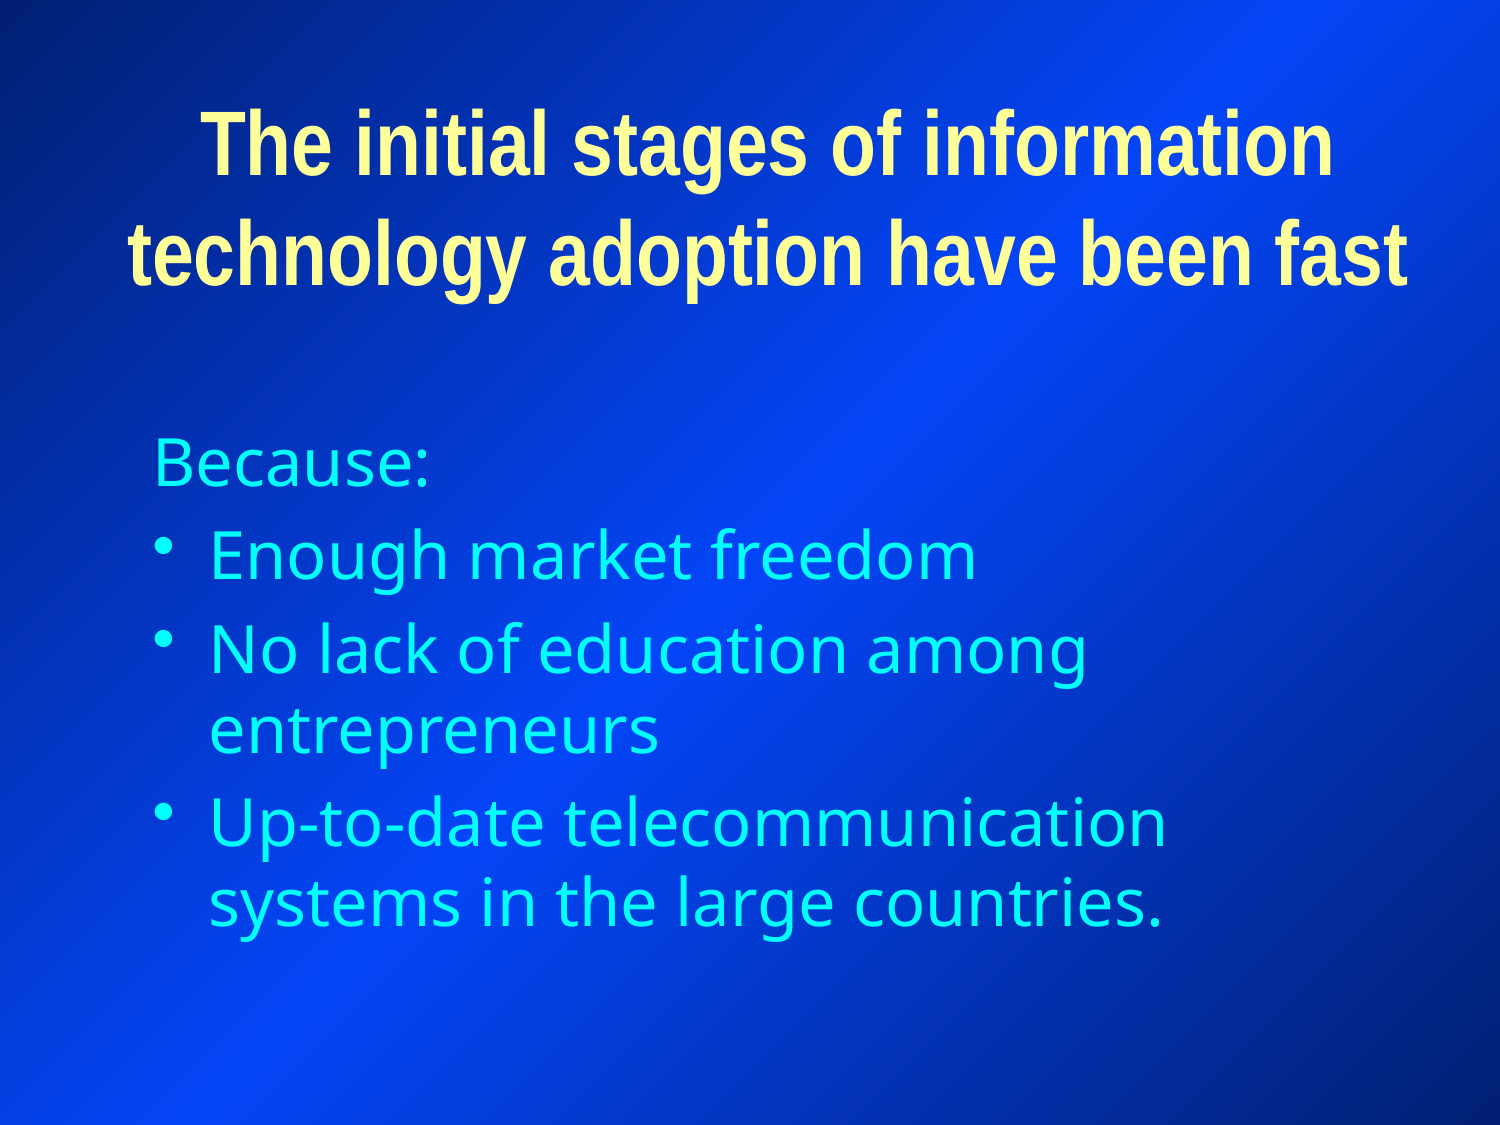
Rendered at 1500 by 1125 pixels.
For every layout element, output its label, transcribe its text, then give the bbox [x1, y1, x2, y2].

list Because: Enough market freedom No lack of education among entrepreneurs Up-to-date telecommunication systems in the large countries. [137, 412, 1413, 1088]
title The initial stages of information technology adoption have been fast [74, 99, 1463, 288]
